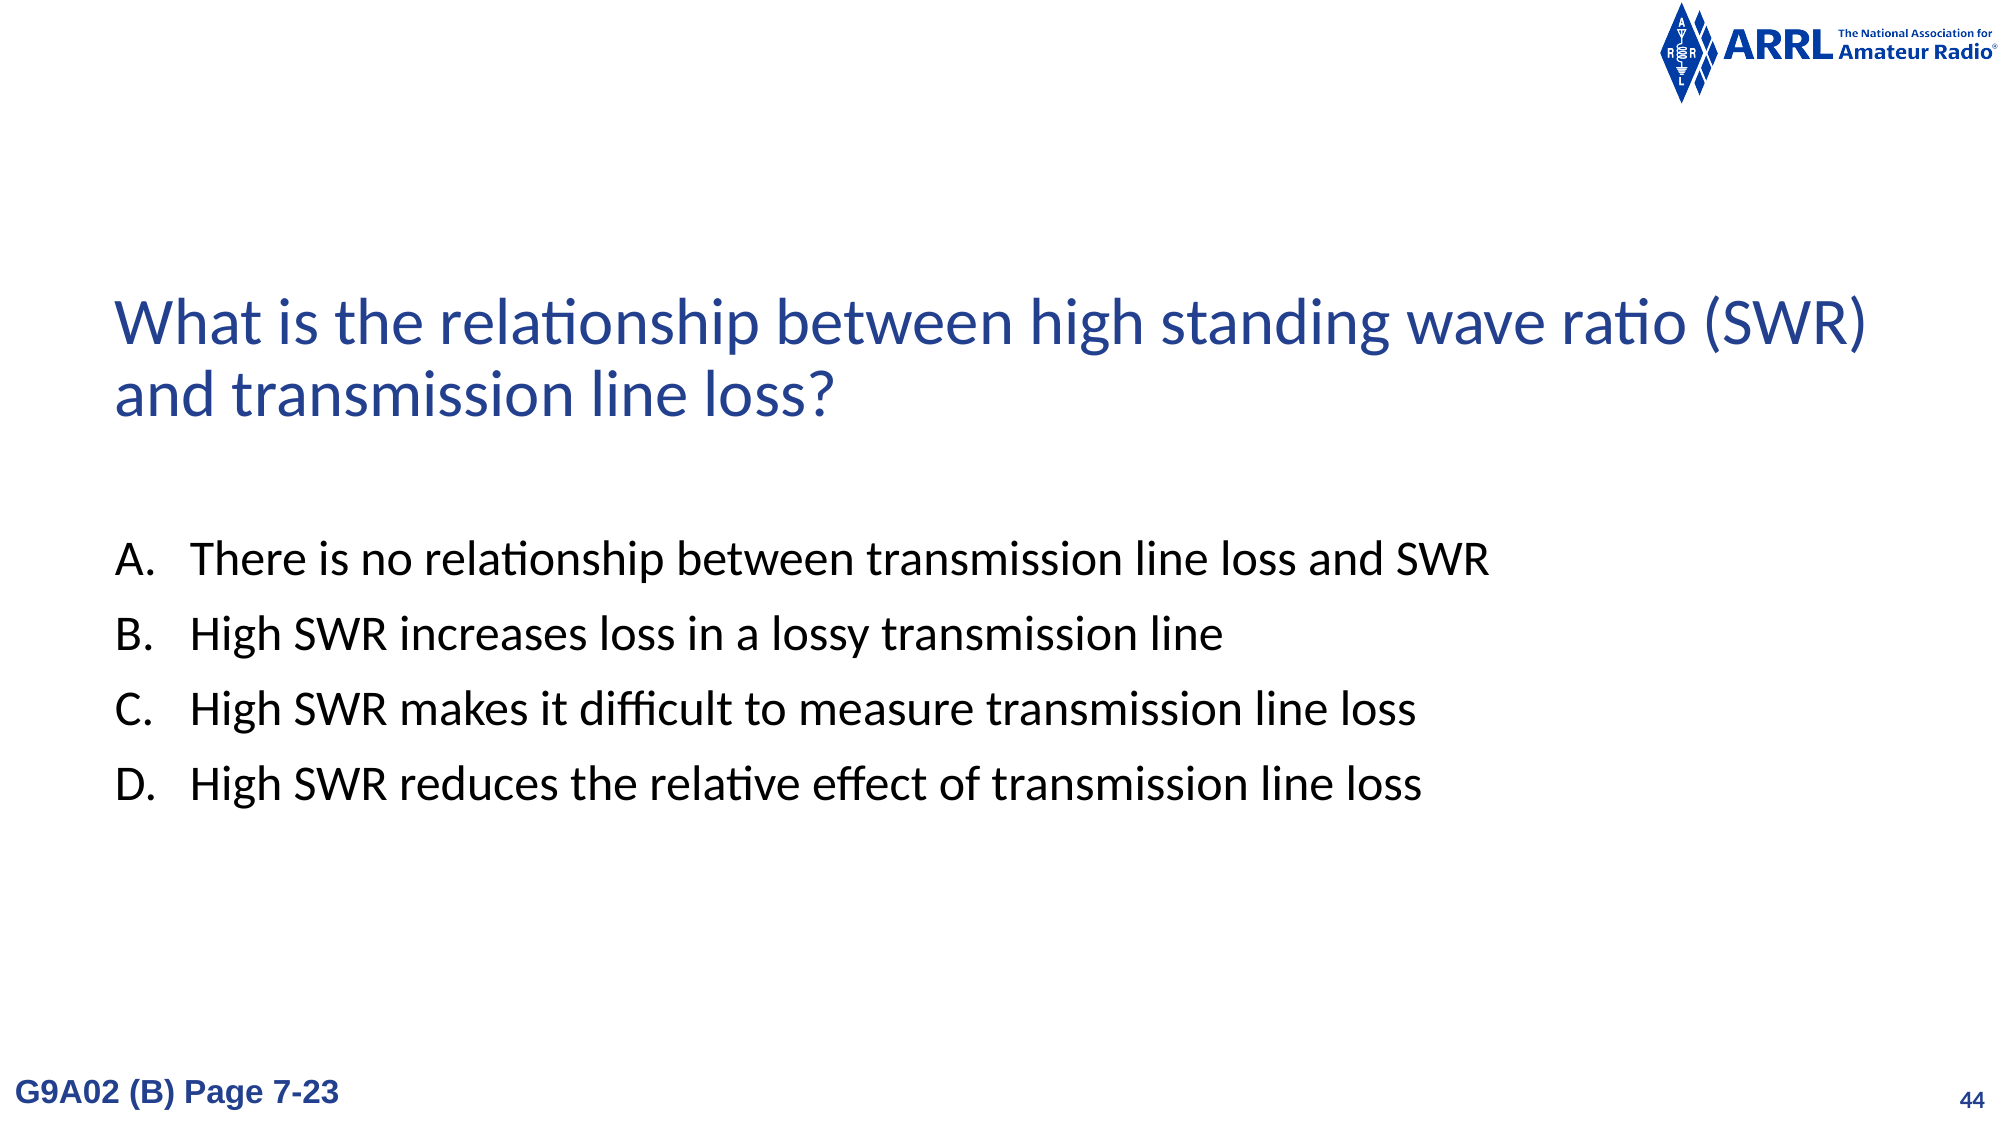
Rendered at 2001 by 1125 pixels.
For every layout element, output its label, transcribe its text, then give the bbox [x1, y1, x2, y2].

list There is no relationship between transmission line loss and SWR High SWR increases loss in a lossy transmission line High SWR makes it difficult to measure transmission line loss High SWR reduces the relative effect of transmission line loss [99, 525, 1900, 1005]
text_box G9A02 (B) Page 7-23 [0, 1062, 1313, 1118]
picture [1658, 0, 1999, 106]
text_box 44 [1875, 1076, 2000, 1122]
title What is the relationship between high standing wave ratio (SWR) and transmission line loss? [99, 249, 1900, 468]
